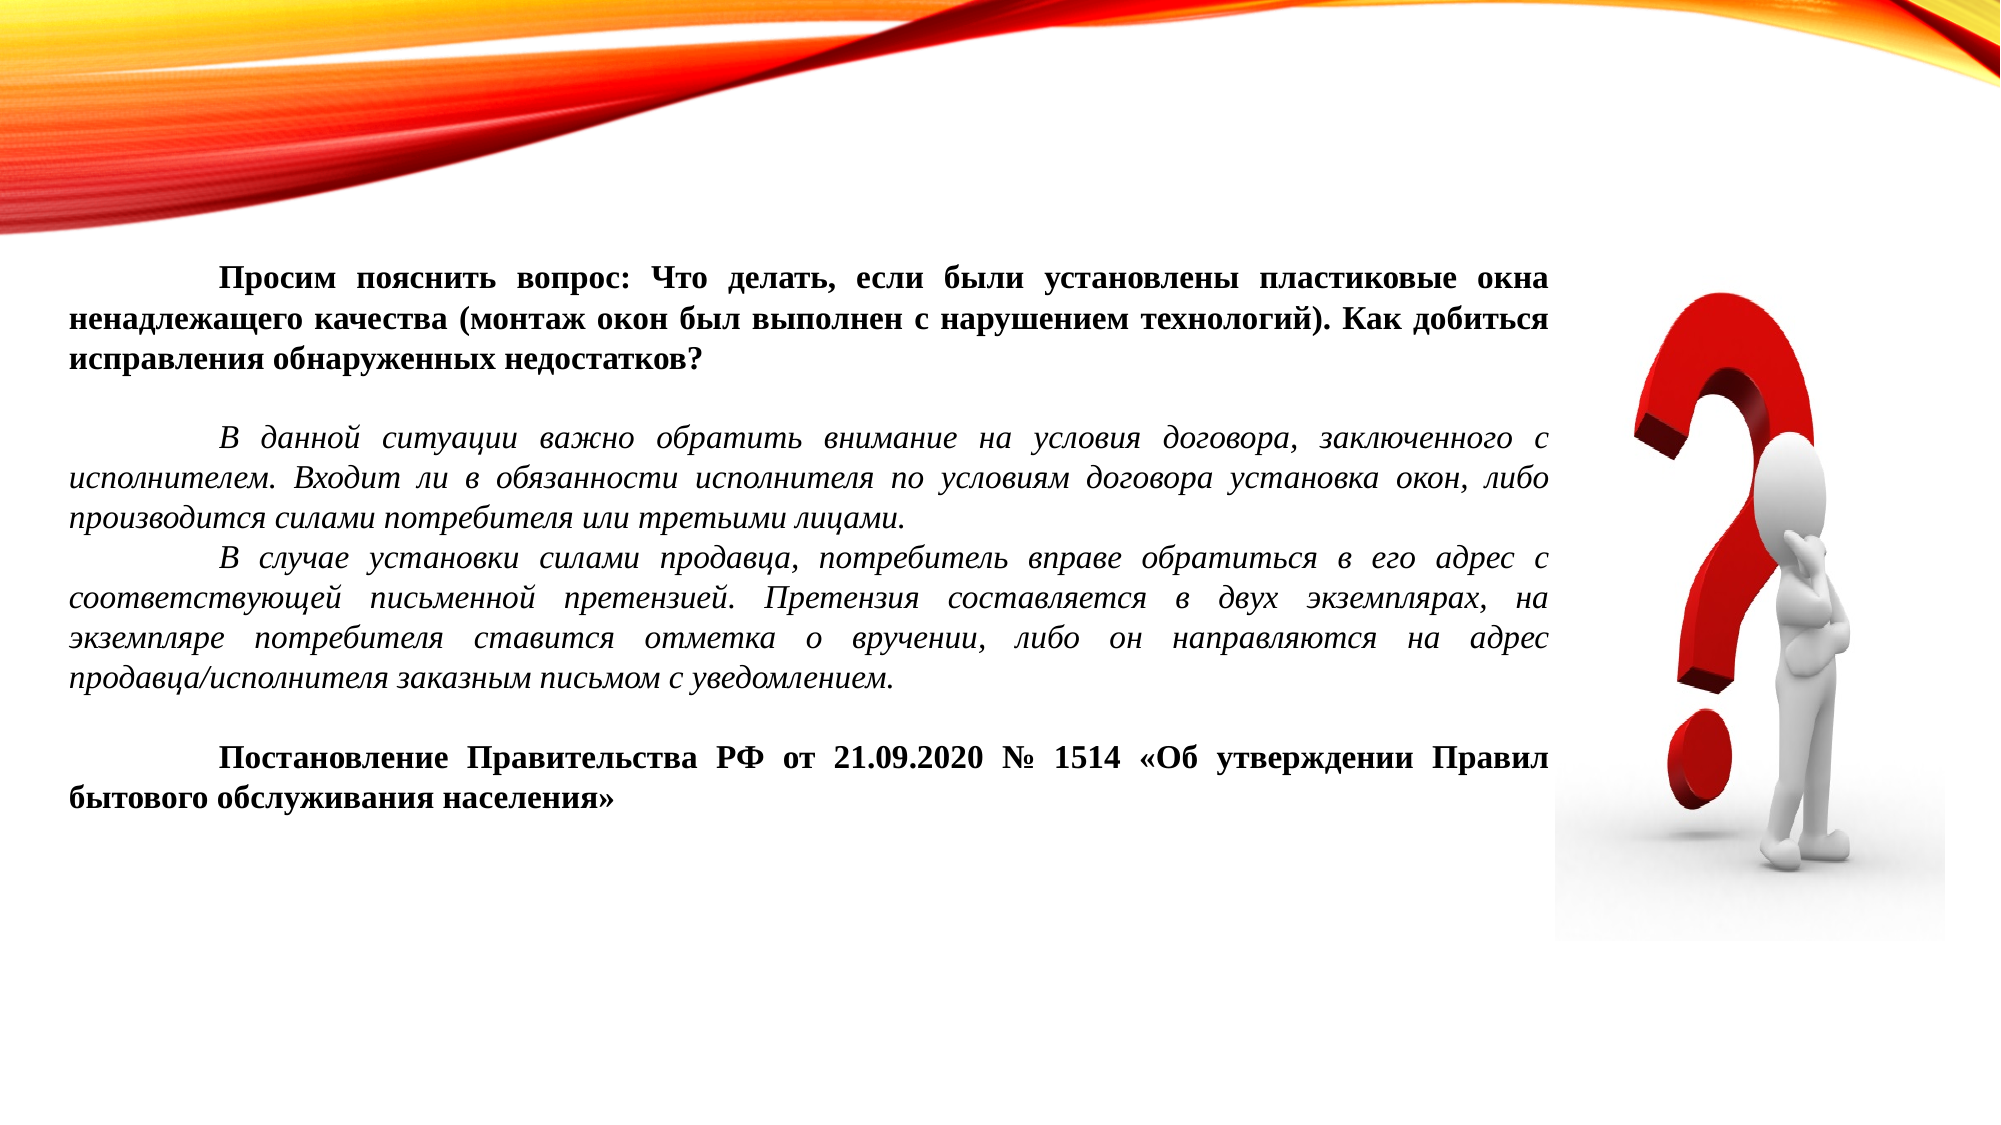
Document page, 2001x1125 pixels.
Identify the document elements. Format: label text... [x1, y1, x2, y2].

text_box Просим пояснить вопрос: Что делать, если были установлены пластиковые окна ненадлежащего качества (монтаж окон был выполнен с нарушением технологий). Как добиться исправления обнаруженных недостатков? В данной ситуации важно обратить внимание на условия договора, заключенного с исполнителем. Входит ли в обязанности исполнителя по условиям договора установка окон, либо производится силами потребителя или третьими лицами. В случае установки силами продавца, потребитель вправе обратиться в его адрес с соответствующей письменной претензией. Претензия составляется в двух экземплярах, на экземпляре потребителя ставится отметка о вручении, либо он направляются на адрес продавца/исполнителя заказным письмом с уведомлением. Постановление Правительства РФ от 21.09.2020 № 1514 «Об утверждении Правил бытового обслуживания населения» [54, 243, 1551, 863]
picture [0, 0, 2000, 237]
picture [1554, 255, 1946, 941]
